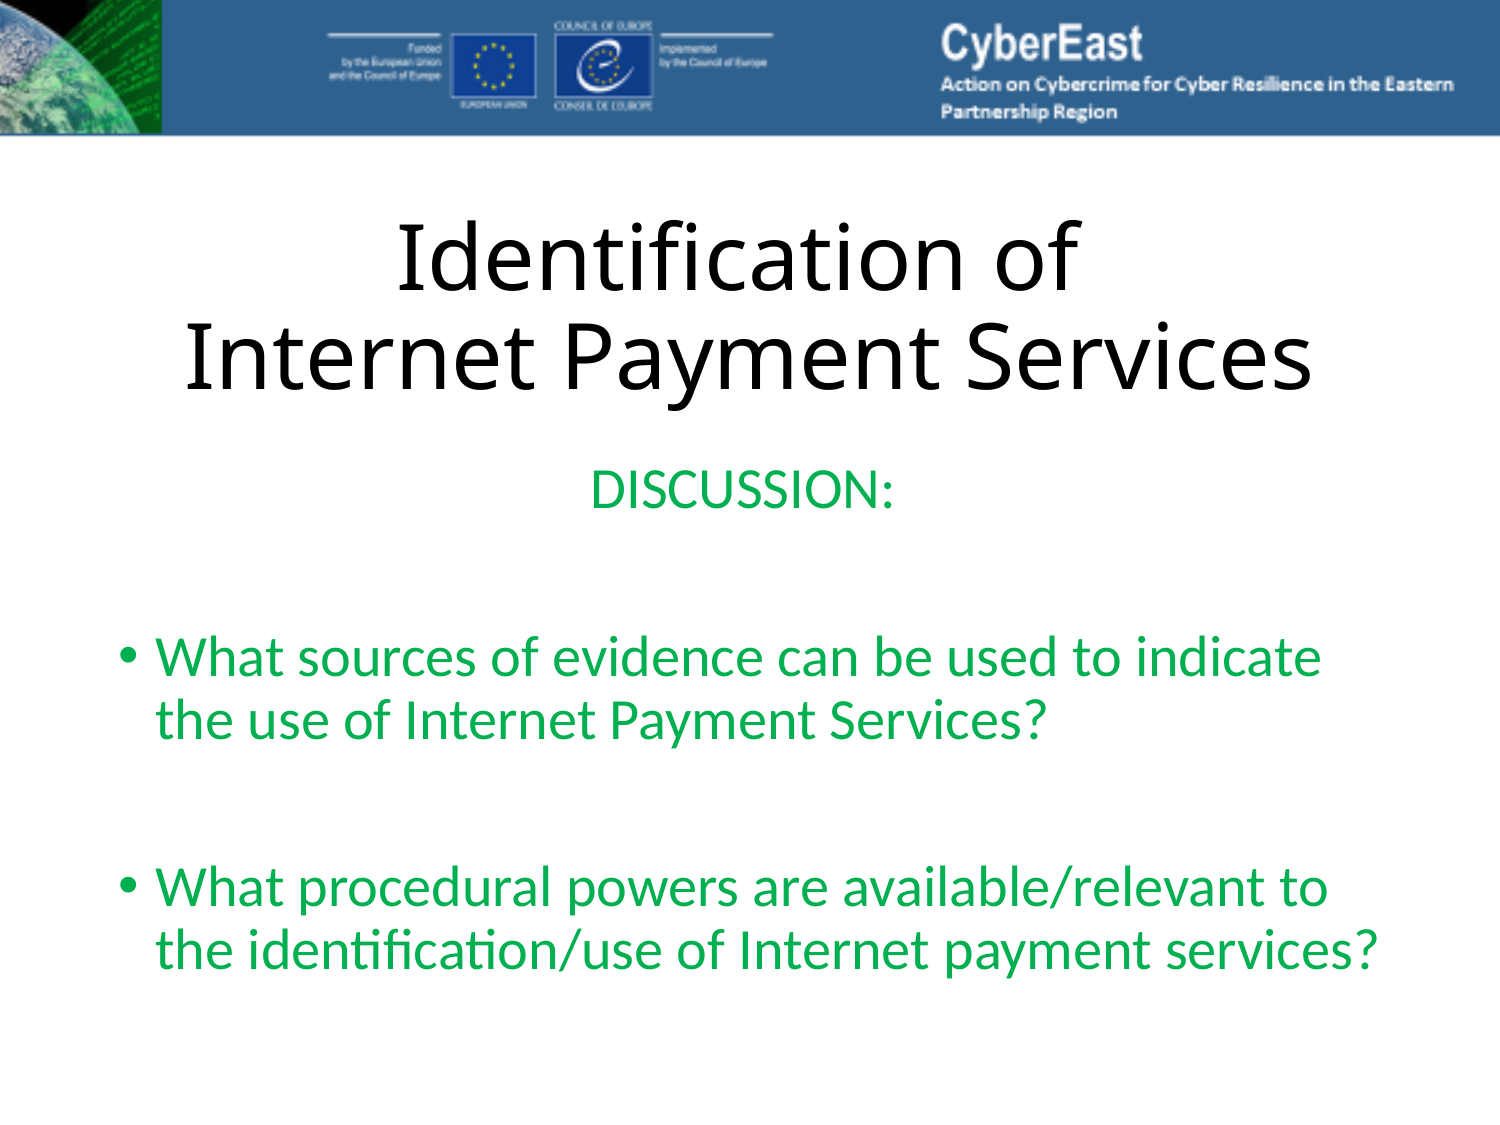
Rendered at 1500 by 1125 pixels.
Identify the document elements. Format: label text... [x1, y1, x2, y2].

list DISCUSSION: What sources of evidence can be used to indicate the use of Internet Payment Services? What procedural powers are available/relevant to the identification/use of Internet payment services? [103, 450, 1397, 1125]
title Identification of Internet Payment Services [75, 192, 1425, 429]
picture [0, 0, 1500, 1125]
